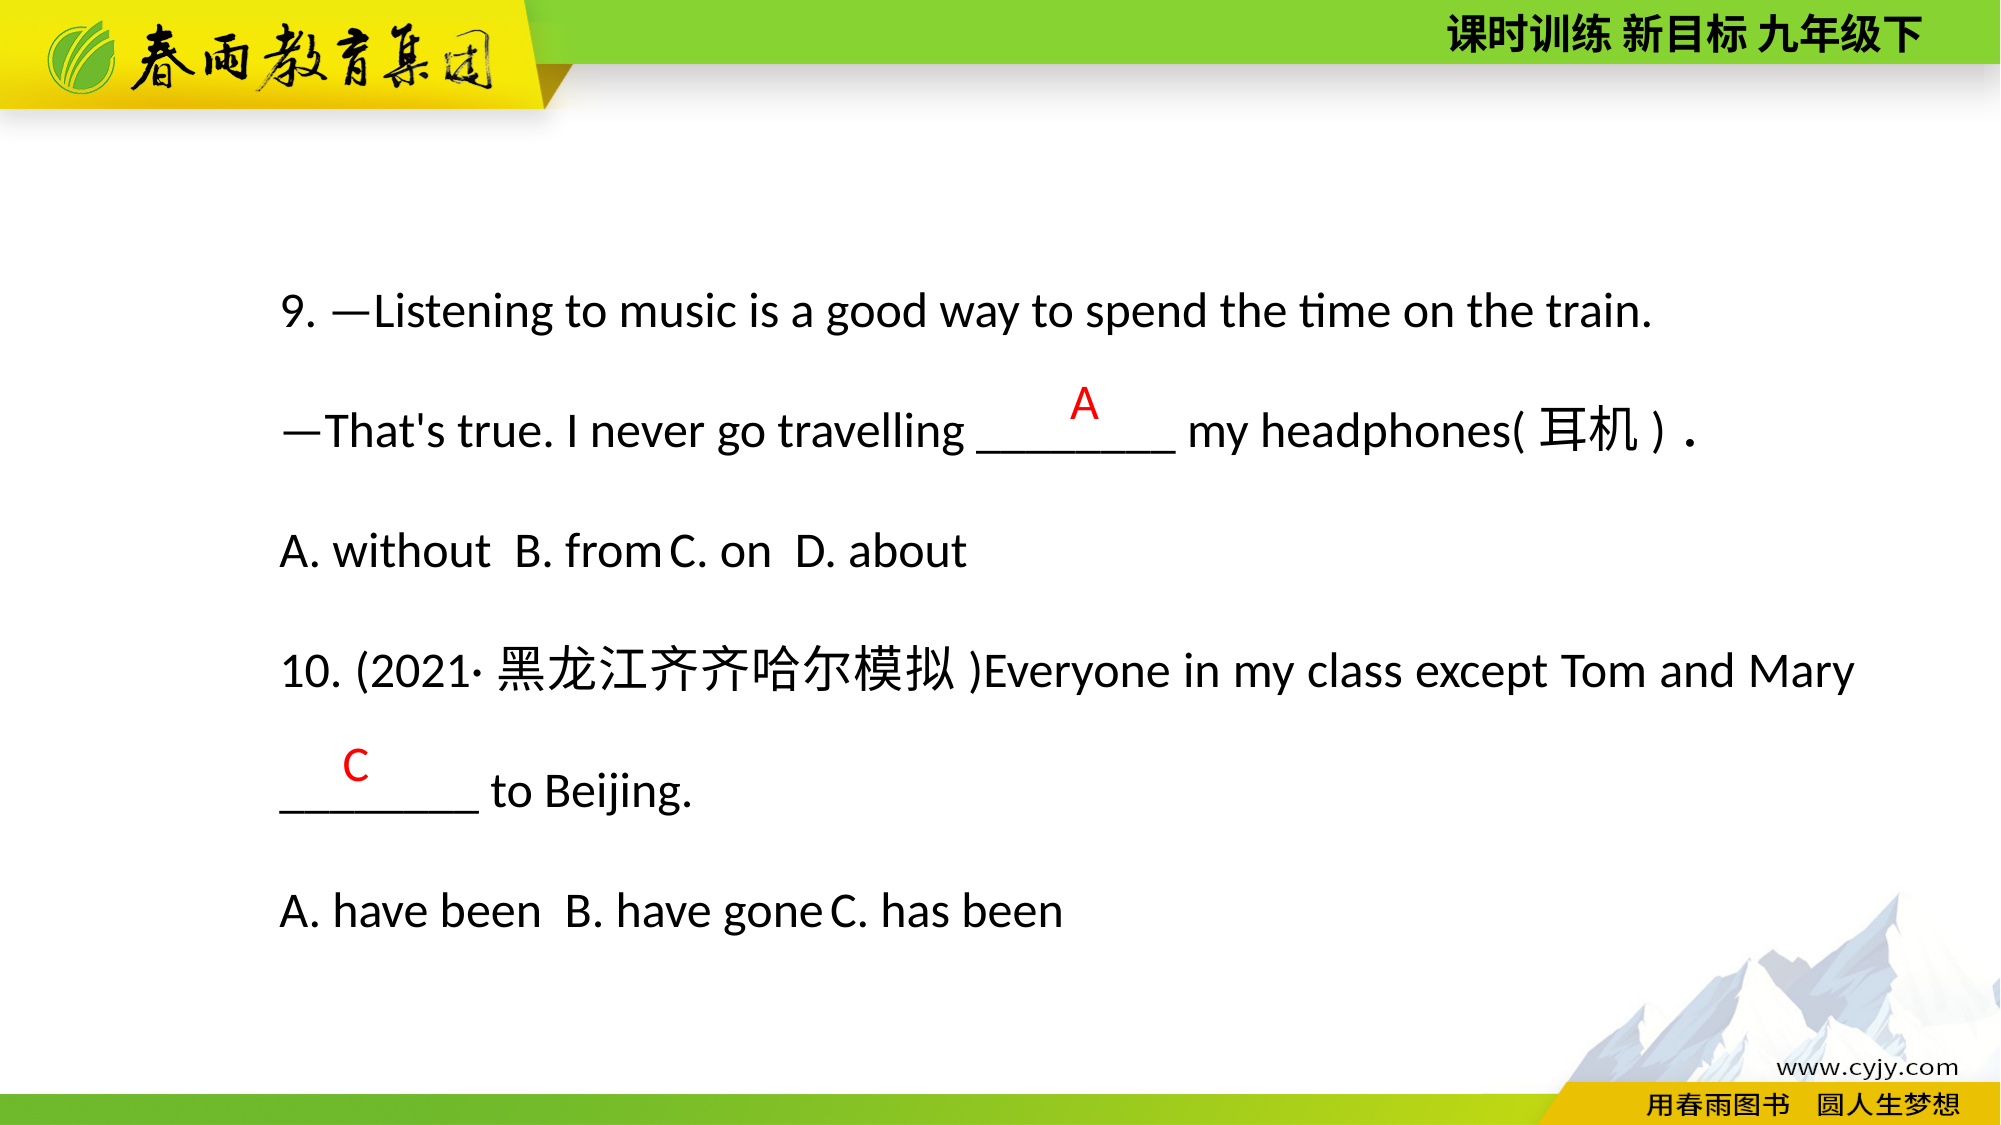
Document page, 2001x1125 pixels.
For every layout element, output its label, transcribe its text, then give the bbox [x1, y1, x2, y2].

text_box 9. —Listening to music is a good way to spend the time on the train. —That's true. I never go travelling ________ my headphones(耳机)． A. without B. from C. on D. about 10. (2021·黑龙江齐齐哈尔模拟)Everyone in my class except Tom and Mary ________ to Beijing. A. have been B. have gone C. has been [264, 209, 1871, 945]
picture [0, 0, 2001, 1125]
text_box C [327, 724, 385, 799]
text_box A [1055, 362, 1115, 437]
